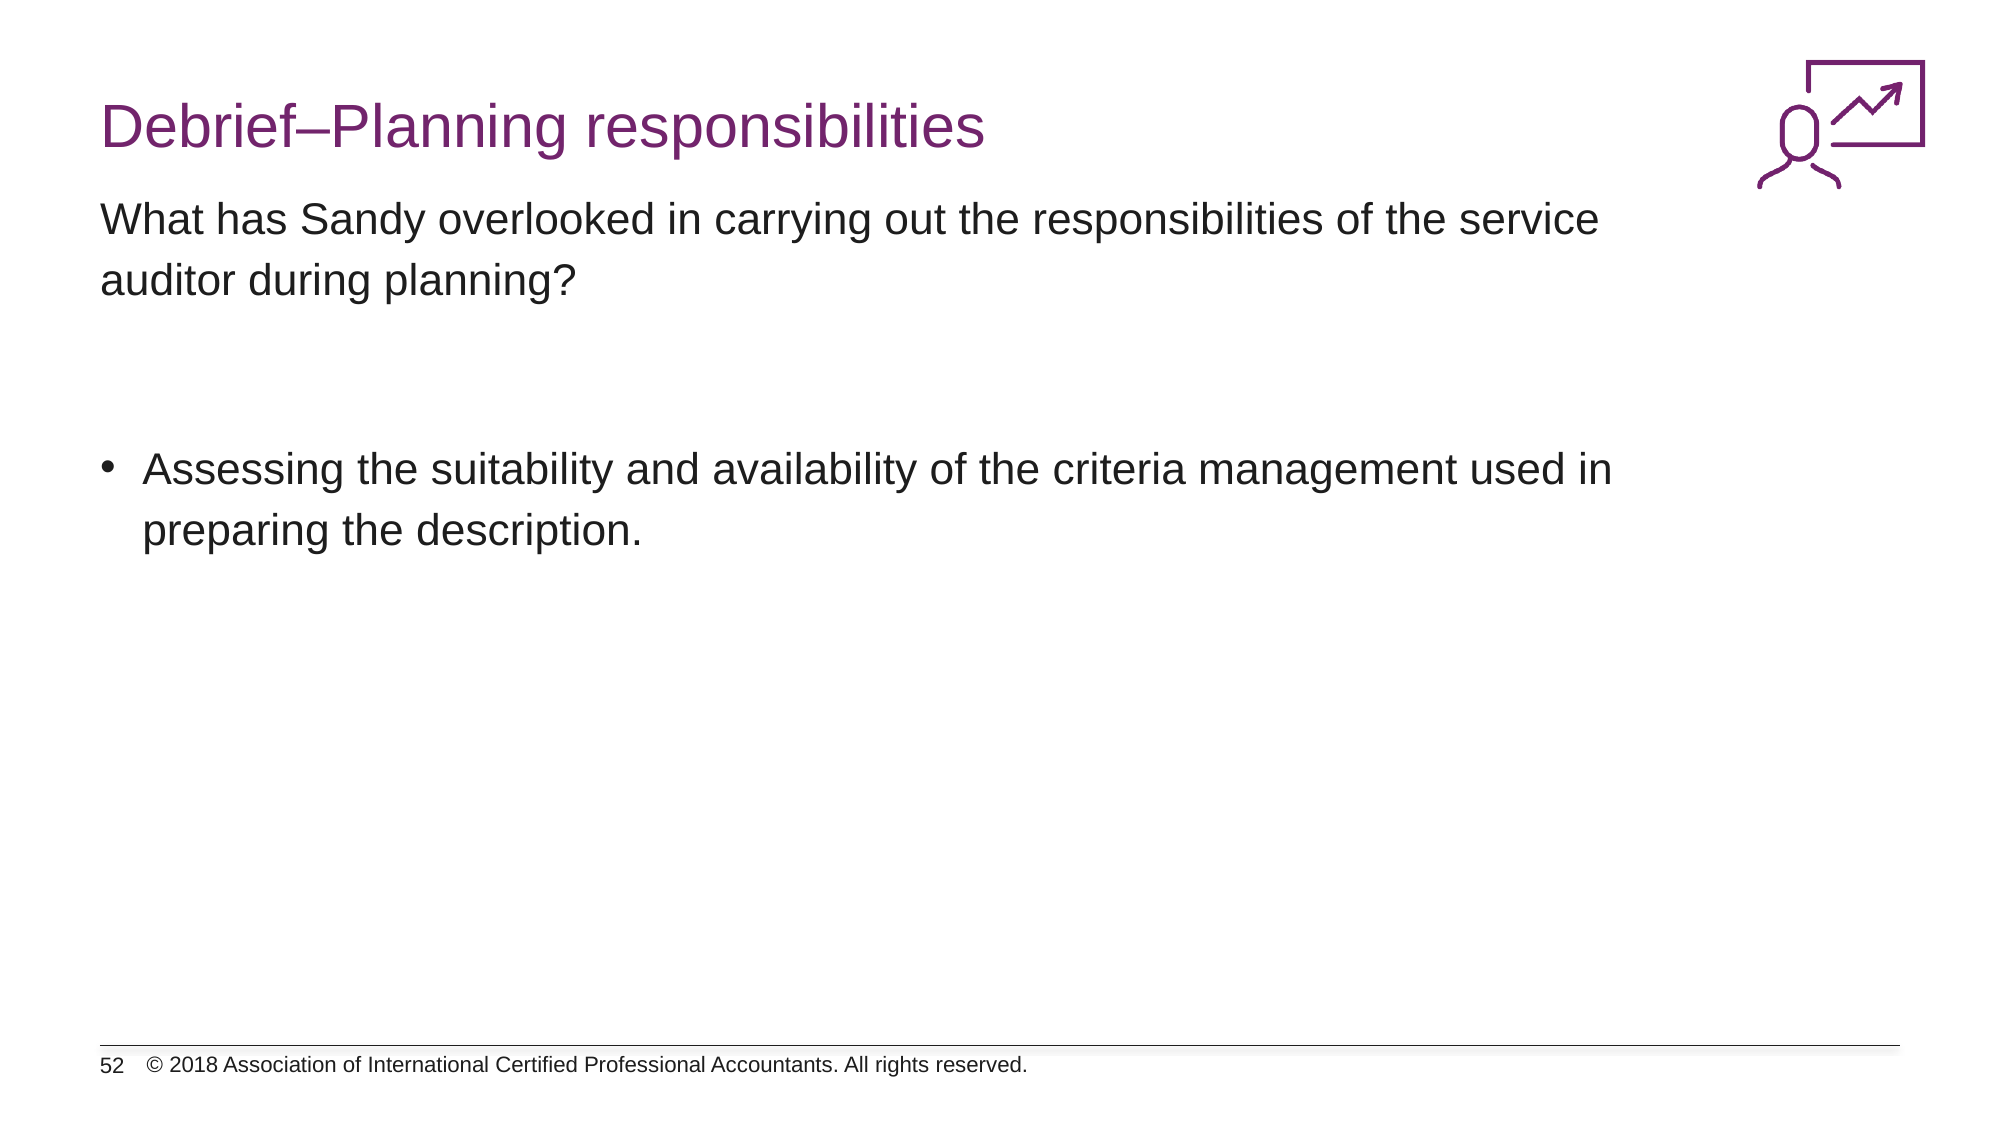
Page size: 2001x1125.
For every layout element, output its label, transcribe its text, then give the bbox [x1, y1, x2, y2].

list What has Sandy overlooked in carrying out the responsibilities of the service auditor during planning? Assessing the suitability and availability of the criteria management used in preparing the description. [100, 182, 1692, 915]
title Debrief–Planning responsibilities [100, 30, 1692, 160]
slide_number 52 [99, 1050, 147, 1111]
picture [1752, 37, 1930, 216]
footer © 2018 Association of International Certified Professional Accountants. All rights reserved. [147, 1050, 1900, 1111]
